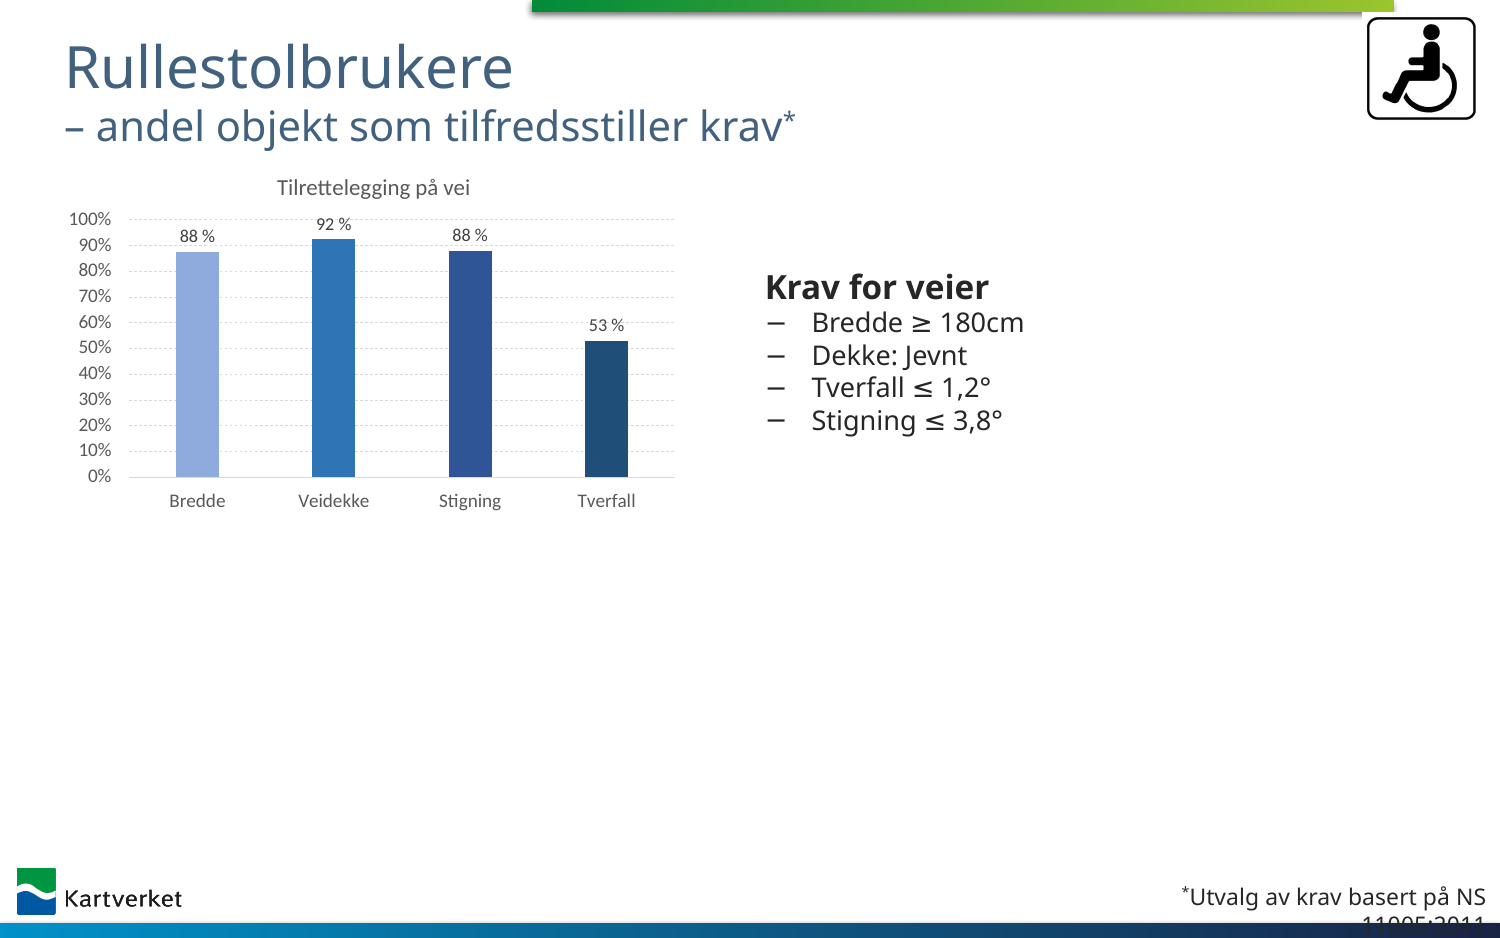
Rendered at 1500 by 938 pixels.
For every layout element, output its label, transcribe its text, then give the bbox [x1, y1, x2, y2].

text_box Rullestolbrukere – andel objekt som tilfredsstiller krav* [49, 25, 1431, 158]
text_box Krav for veier Bredde ≥ 180cm Dekke: Jevnt Tverfall ≤ 1,2° Stigning ≤ 3,8° [750, 258, 1234, 444]
text_box *Utvalg av krav basert på NS 11005:2011 [1068, 873, 1500, 938]
picture [62, 166, 686, 519]
picture [1362, 12, 1481, 126]
